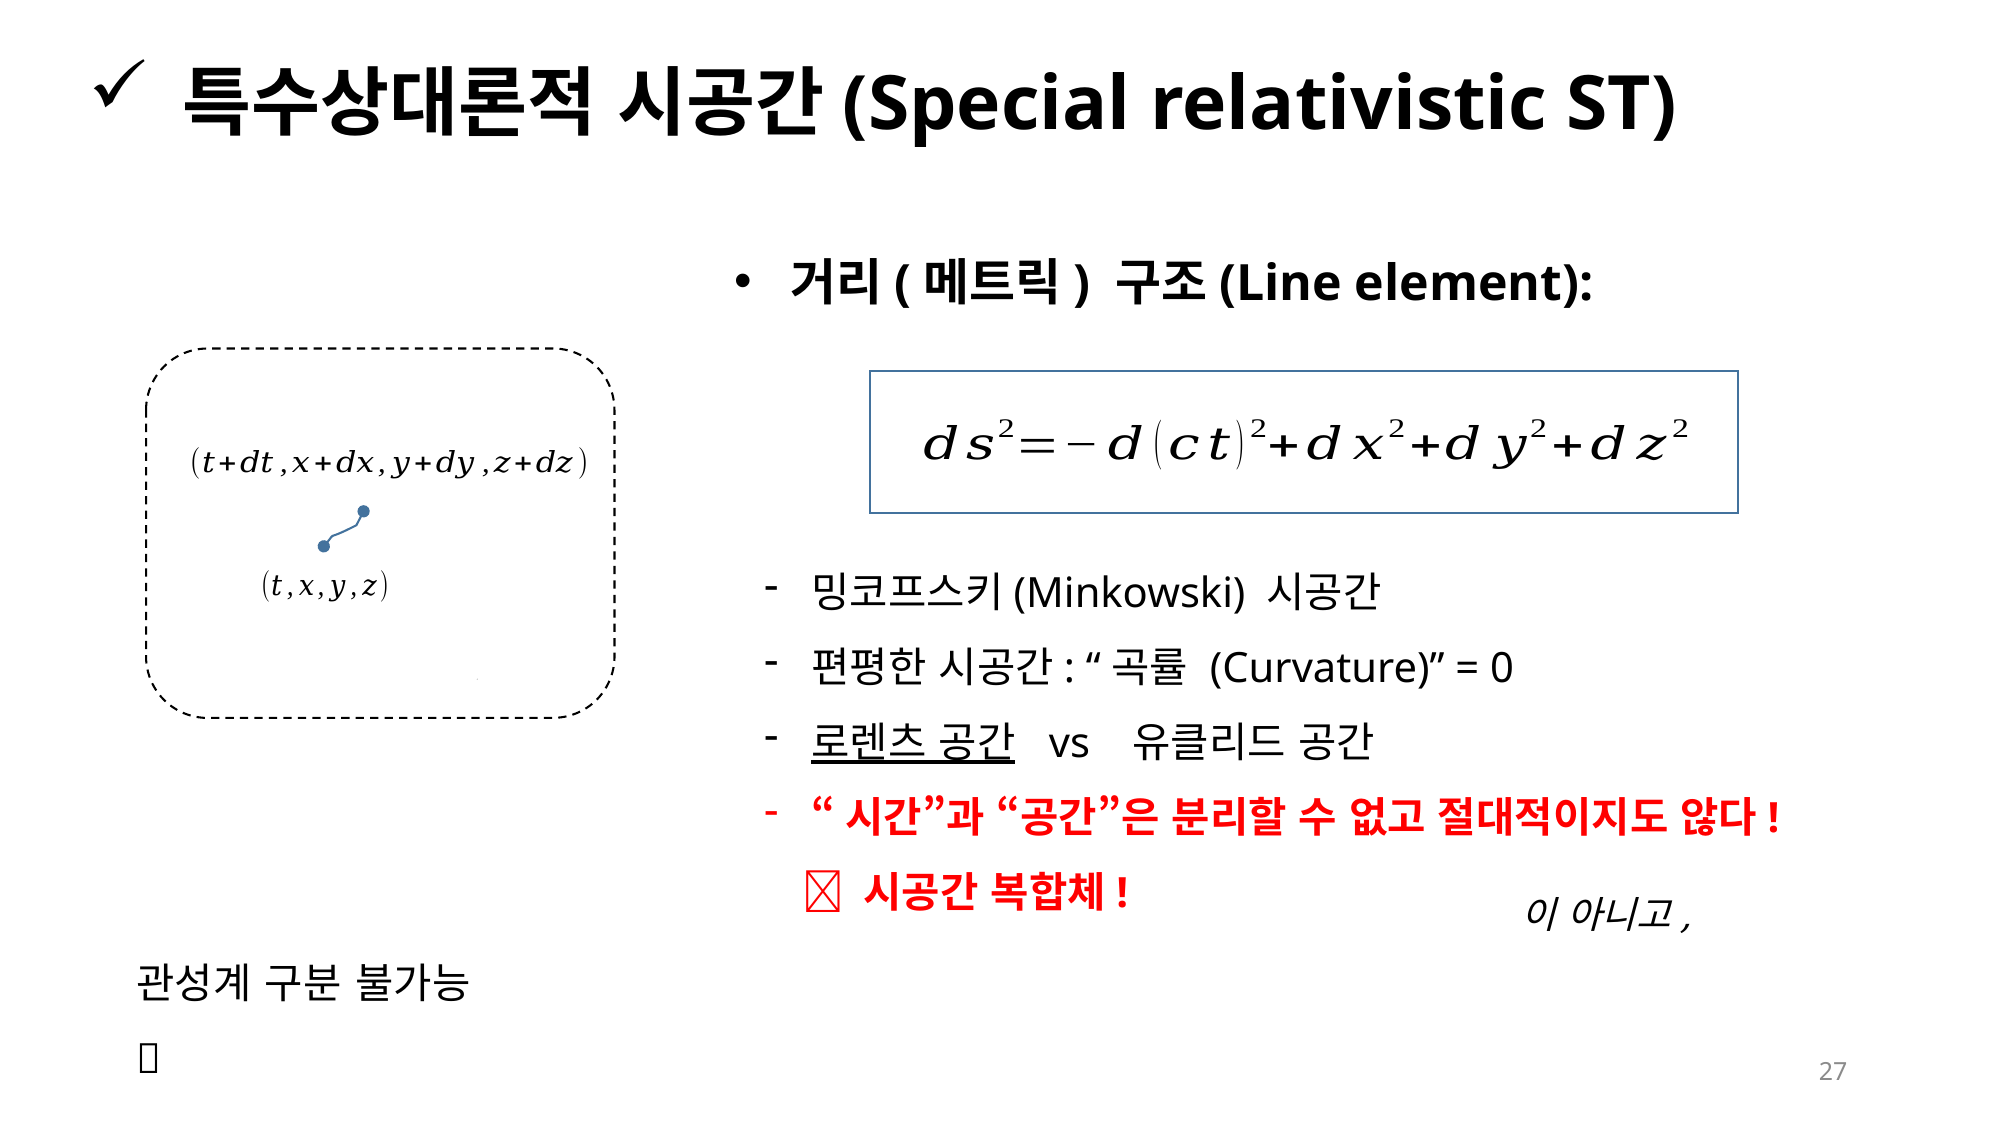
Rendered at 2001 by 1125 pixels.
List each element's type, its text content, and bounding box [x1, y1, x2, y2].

slide_number 27 [1412, 1042, 1863, 1103]
text_box [146, 348, 615, 718]
text_box [317, 505, 370, 553]
text_box 거리(메트릭) 구조(Line element): [719, 243, 1702, 318]
text_box 밍코프스키(Minkowski) 시공간 편평한 시공간: “곡률 (Curvature)” = 0 로렌츠 공간 vs 유클리드 공간 “시간”과 “공간”은 분리할 수 없고 절대적이지도 않다!  시공간 복합체! [749, 533, 1858, 923]
text_box [869, 370, 1739, 514]
text_box 특수상대론적 시공간(Special relativistic ST) [74, 47, 1693, 152]
text_box [413, 223, 1633, 879]
